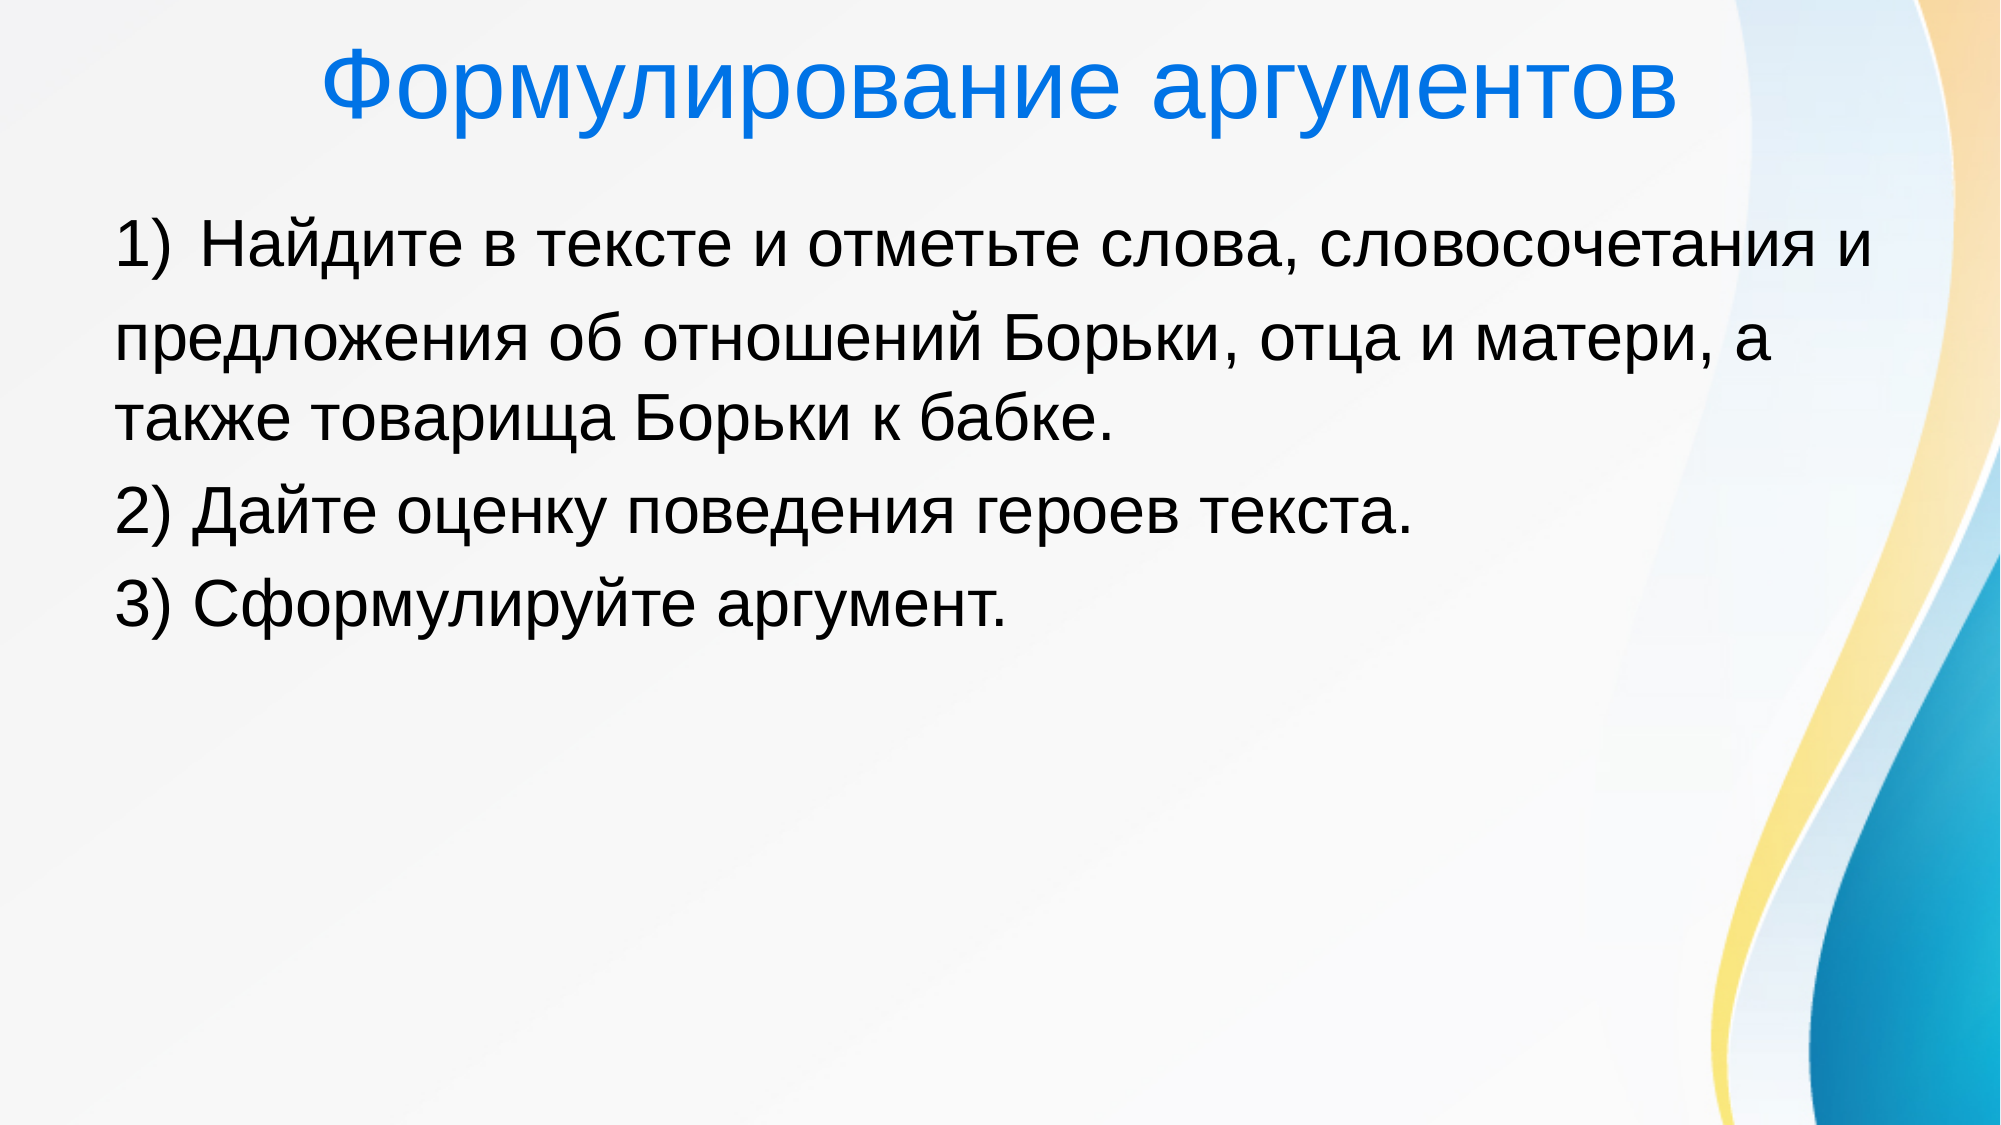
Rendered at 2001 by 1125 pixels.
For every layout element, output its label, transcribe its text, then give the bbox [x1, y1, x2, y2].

list Найдите в тексте и отметьте слова, словосочетания и предложения об отношений Борьки, отца и матери, а также товарища Борьки к бабке. 2) Дайте оценку поведения героев текста. 3) Сформулируйте аргумент. [99, 192, 1901, 1006]
title Формулирование аргументов [0, 30, 2000, 128]
picture [0, 0, 2001, 1125]
